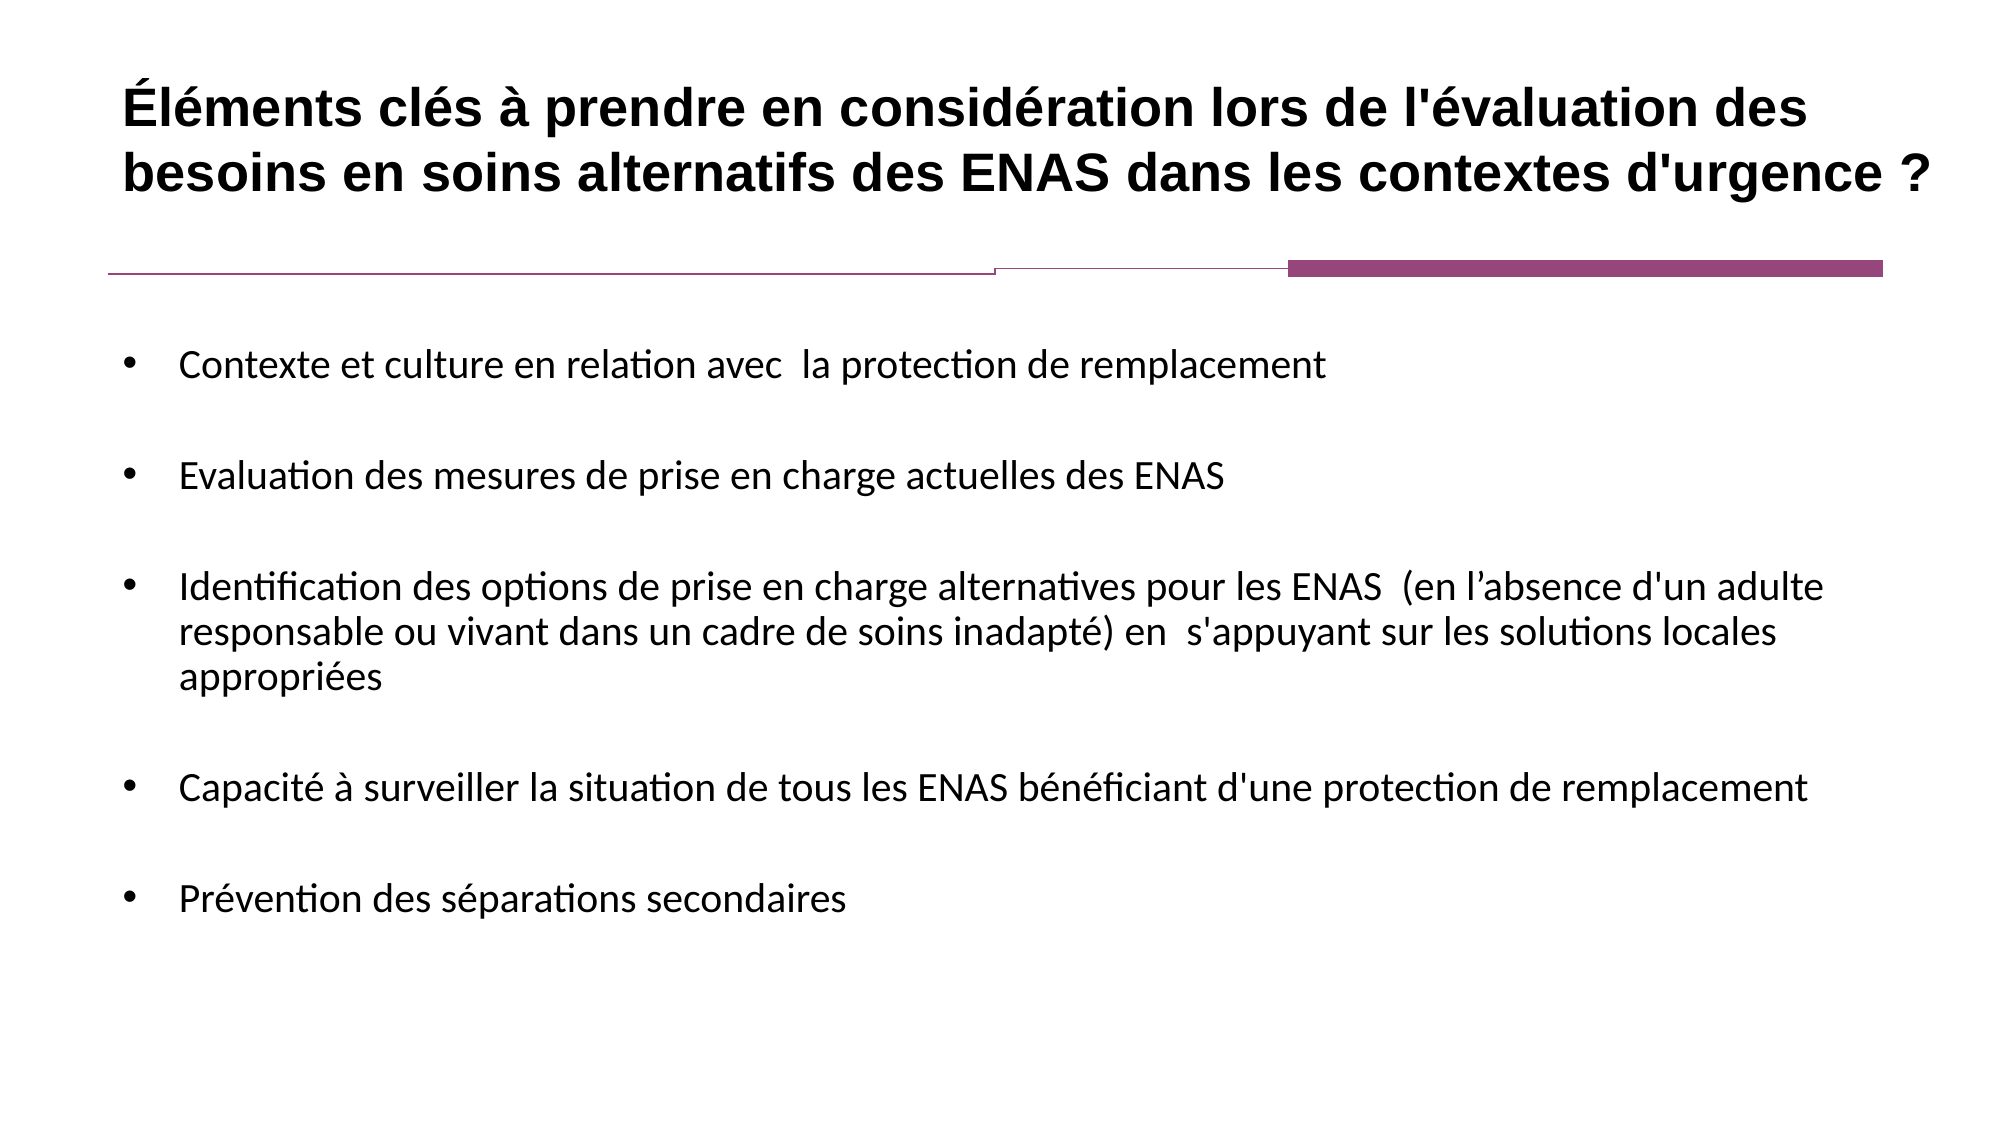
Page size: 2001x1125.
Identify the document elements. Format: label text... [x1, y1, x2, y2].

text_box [107, 64, 1962, 231]
list Contexte et culture en relation avec la protection de remplacement Evaluation des mesures de prise en charge actuelles des ENAS Identification des options de prise en charge alternatives pour les ENAS (en l’absence d'un adulte responsable ou vivant dans un cadre de soins inadapté) en s'appuyant sur les solutions locales appropriées Capacité à surveiller la situation de tous les ENAS bénéficiant d'une protection de remplacement Prévention des séparations secondaires [107, 335, 1883, 1014]
